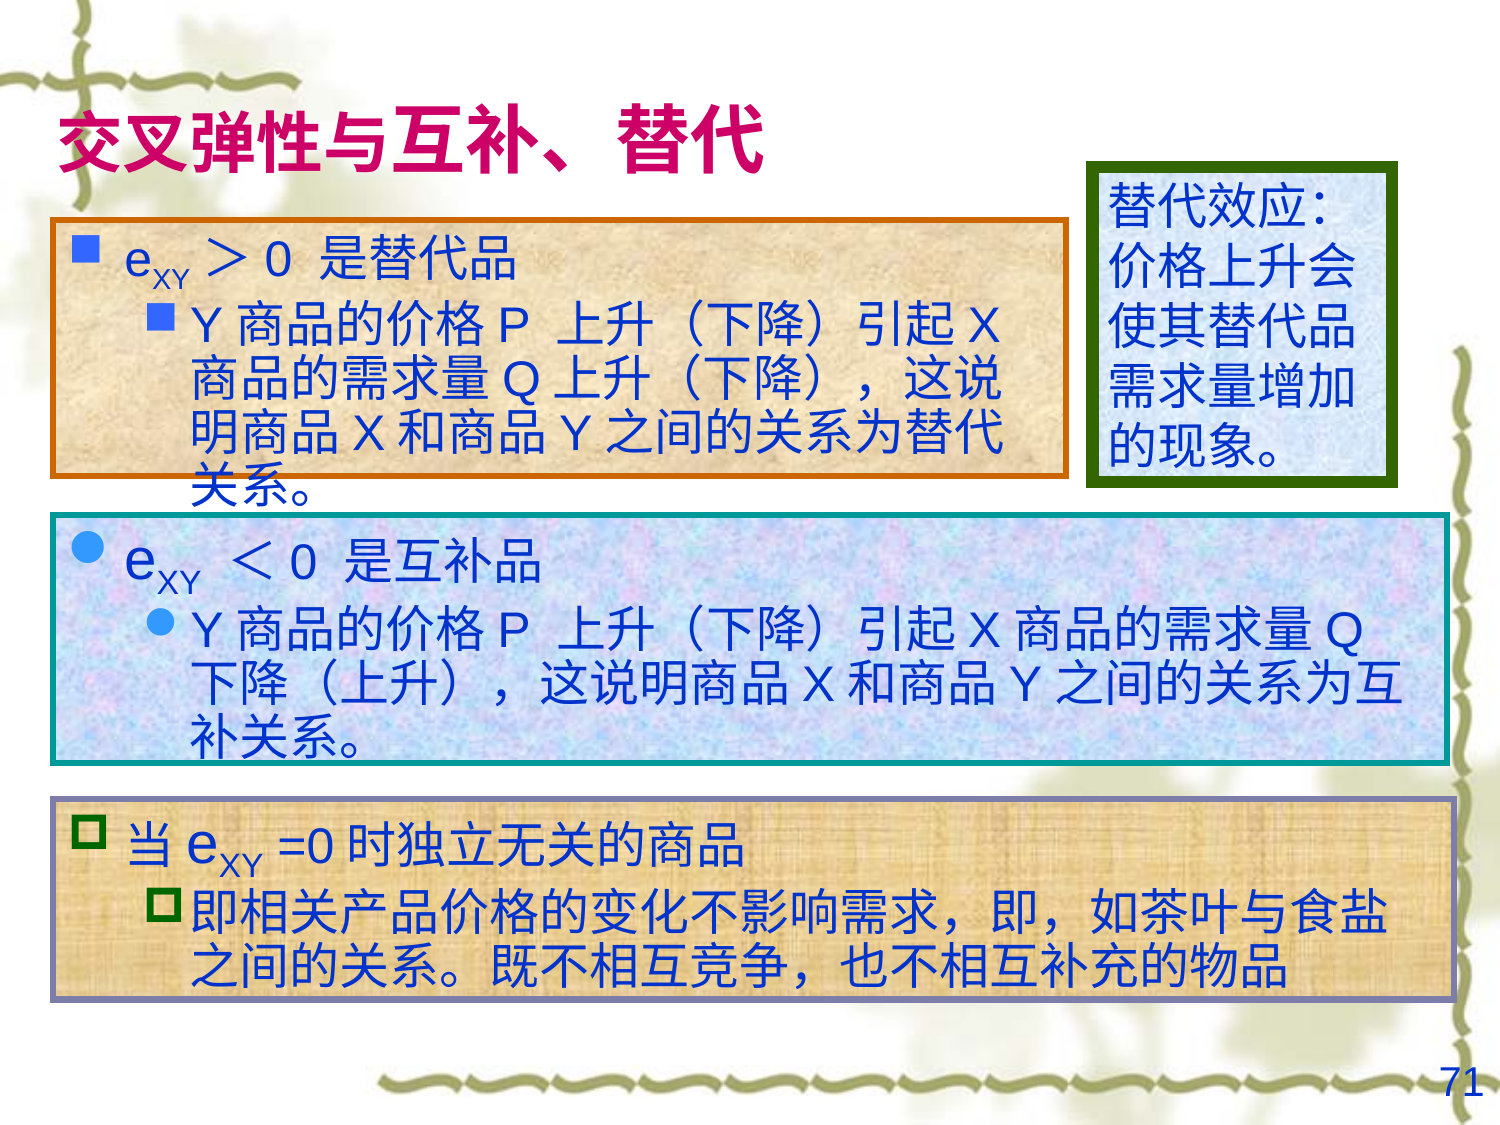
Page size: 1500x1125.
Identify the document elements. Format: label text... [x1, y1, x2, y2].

picture [0, 0, 1500, 1125]
text_box 替代效应：价格上升会使其替代品需求量增加的现象。 [1092, 167, 1392, 482]
title 交叉弹性与互补、替代 [41, 78, 880, 198]
slide_number 71 [1080, 1046, 1500, 1125]
list eXY＞0 是替代品 Y商品的价格P 上升（下降）引起X商品的需求量Q上升（下降），这说明商品X和商品Y之间的关系为替代关系。 [53, 220, 1066, 476]
text_box 当eXY =0时独立无关的商品 即相关产品价格的变化不影响需求，即，如茶叶与食盐之间的关系。既不相互竞争，也不相互补充的物品 [53, 798, 1455, 1000]
text_box eXY ＜0 是互补品 Y商品的价格P 上升（下降）引起X商品的需求量Q 下降（上升），这说明商品X和商品Y之间的关系为互补关系。 [53, 515, 1447, 764]
